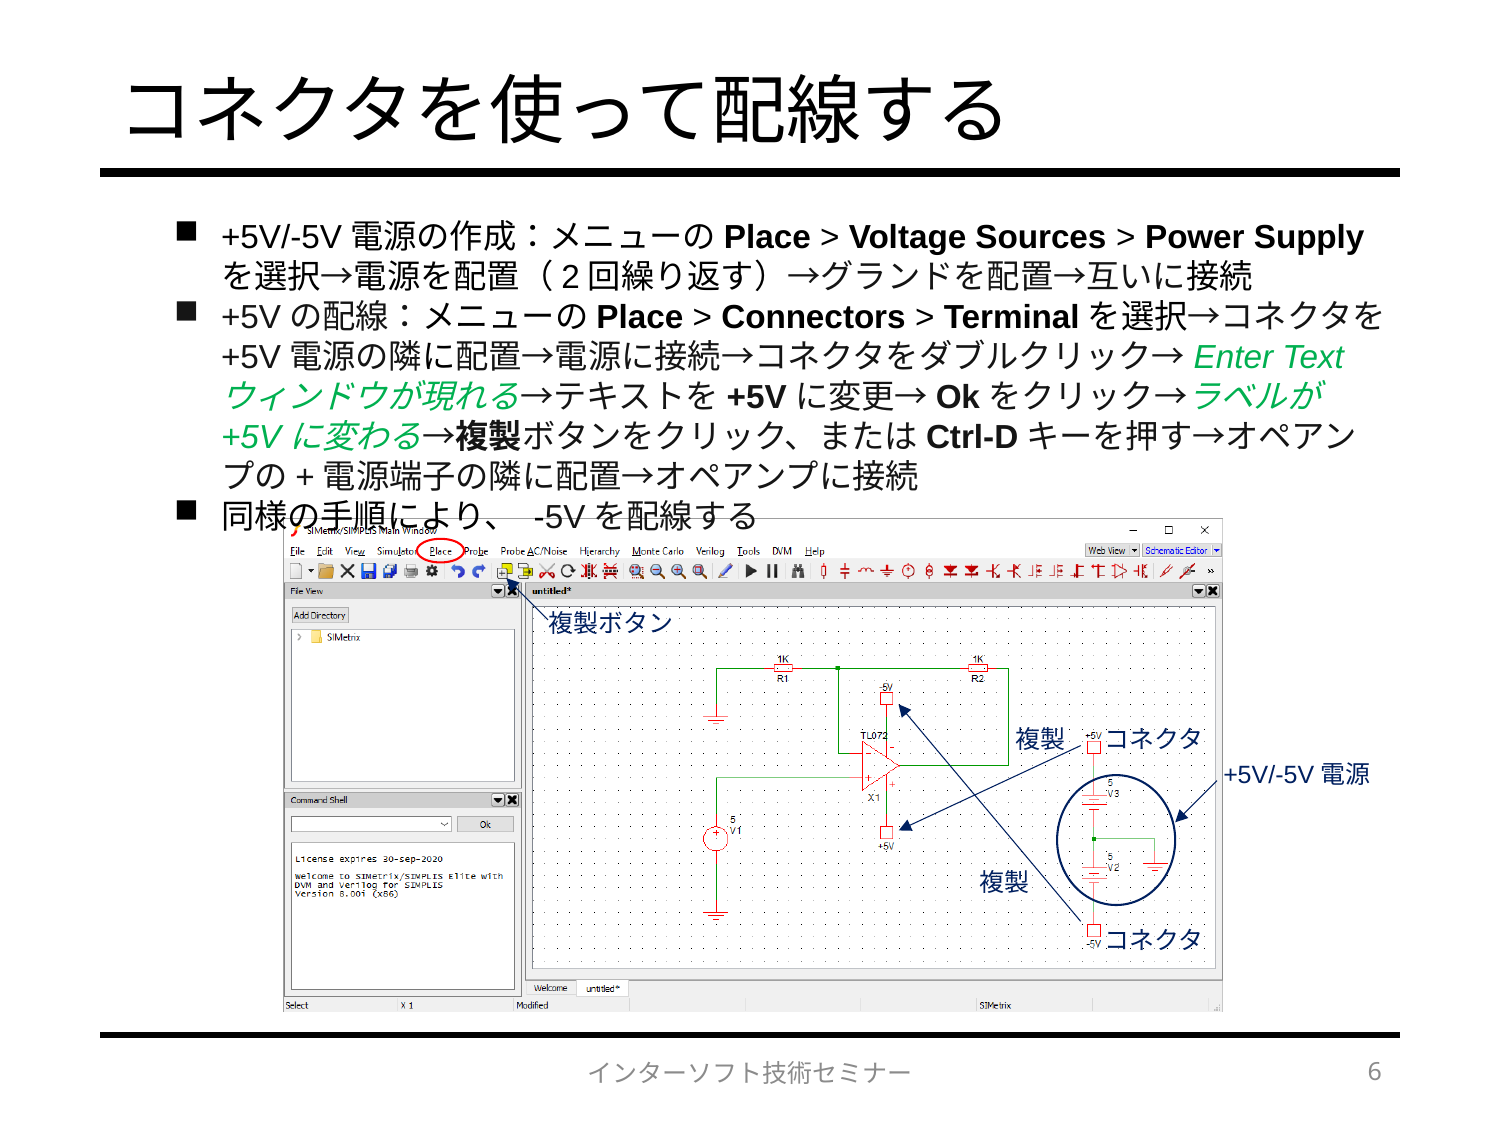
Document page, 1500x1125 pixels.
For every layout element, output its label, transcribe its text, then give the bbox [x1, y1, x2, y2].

text_box +5V/-5V電源 [1223, 751, 1386, 797]
picture [283, 518, 1223, 1012]
footer インターソフト技術セミナー [496, 1042, 1004, 1103]
slide_number 6 [1059, 1042, 1397, 1103]
title コネクタを使って配線する [103, 59, 1403, 167]
text_box +5V/-5V電源の作成：メニューのPlace > Voltage Sources > Power Supplyを選択→電源を配置（2回繰り返す）→グランドを配置→互いに接続 +5Vの配線：メニューのPlace > Connectors > Terminalを選択→コネクタを+5V電源の隣に配置→電源に接続→コネクタをダブルクリック→Enter Textウィンドウが現れる→テキストを+5Vに変更→Okをクリック→ラベルが+5Vに変わる→複製ボタンをクリック、またはCtrl-Dキーを押す→オペアンプの+電源端子の隣に配置→オペアンプに接続 同様の手順により、 -5Vを配線する [159, 208, 1403, 543]
